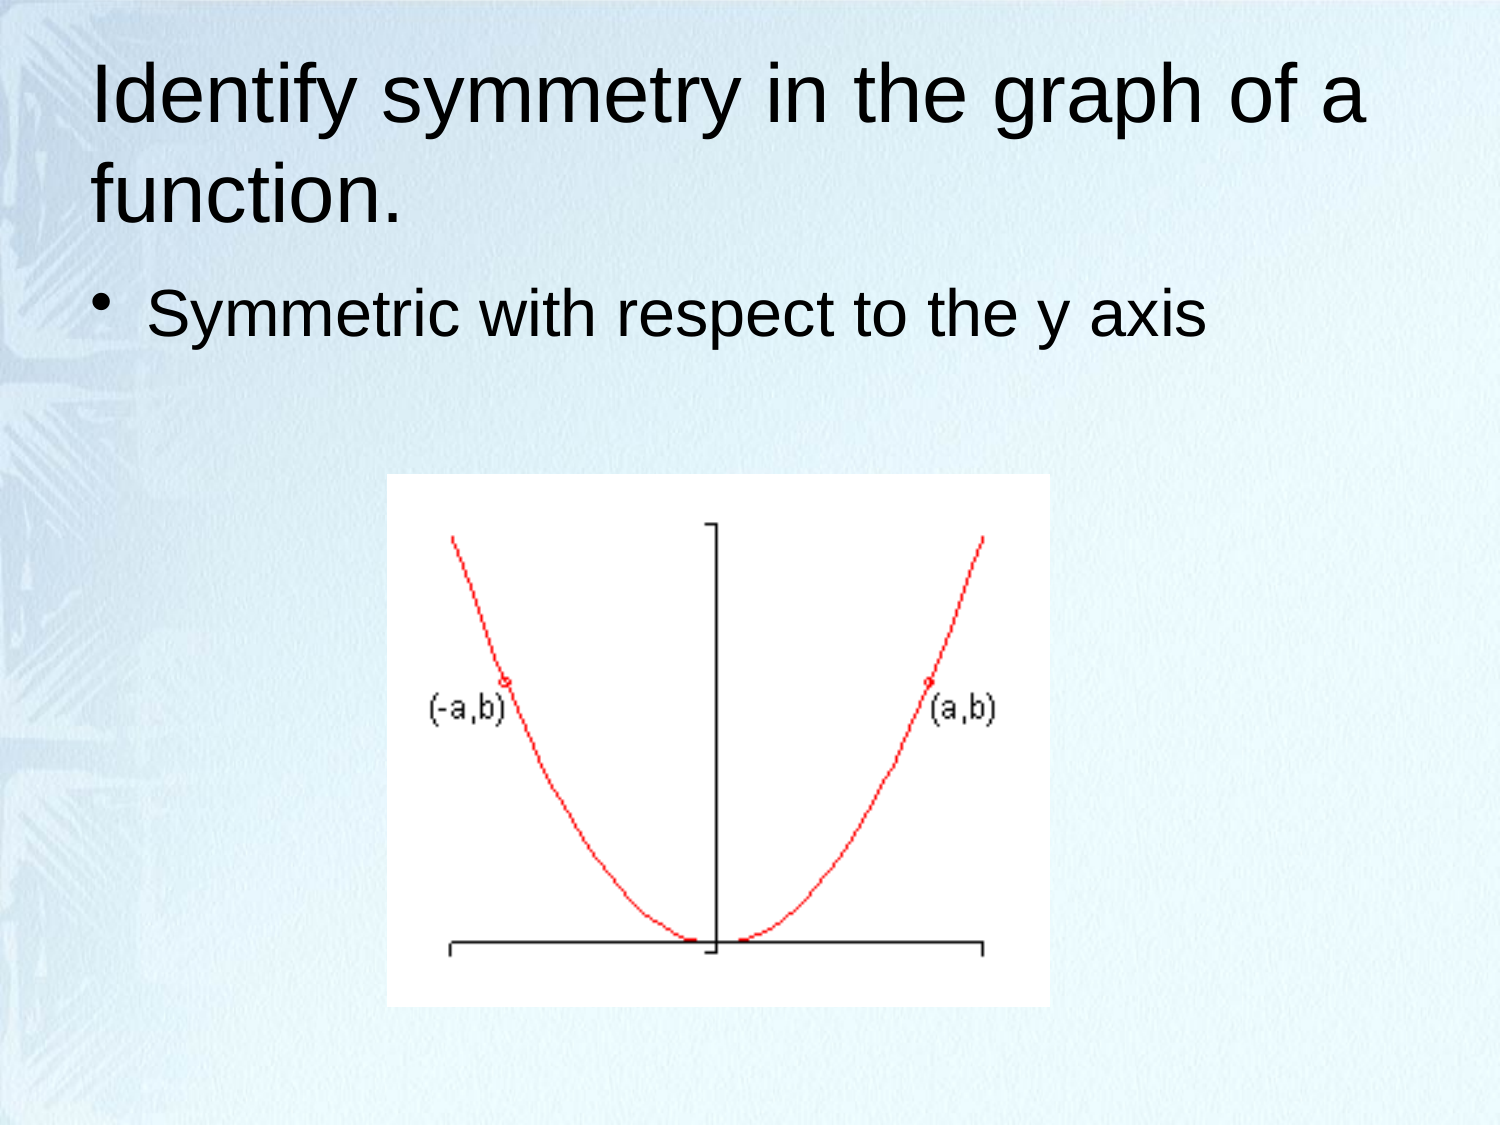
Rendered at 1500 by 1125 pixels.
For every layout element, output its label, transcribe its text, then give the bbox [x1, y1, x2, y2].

title Identify symmetry in the graph of a function. [74, 44, 1426, 233]
list Symmetric with respect to the y axis [74, 262, 1426, 1006]
picture [0, 0, 1500, 1125]
